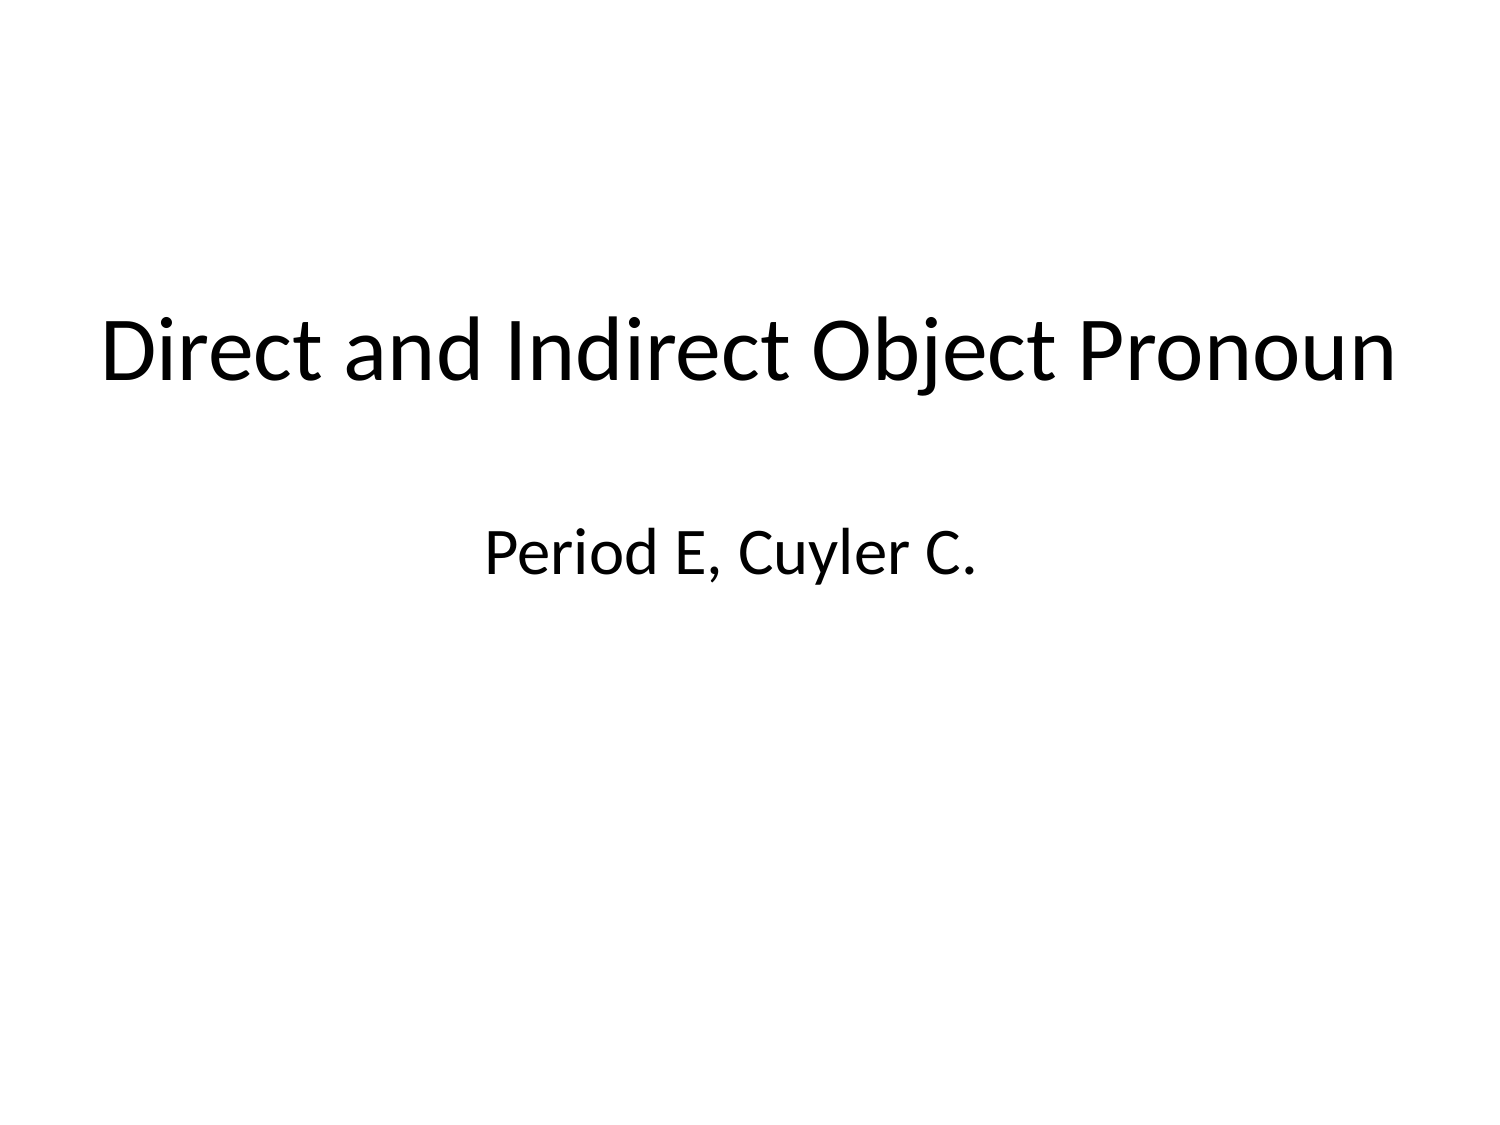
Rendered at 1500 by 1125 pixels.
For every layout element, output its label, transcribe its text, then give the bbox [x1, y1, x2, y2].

title Direct and Indirect Object Pronoun [75, 249, 1425, 438]
list Period E, Cuyler C. [275, 500, 1188, 638]
